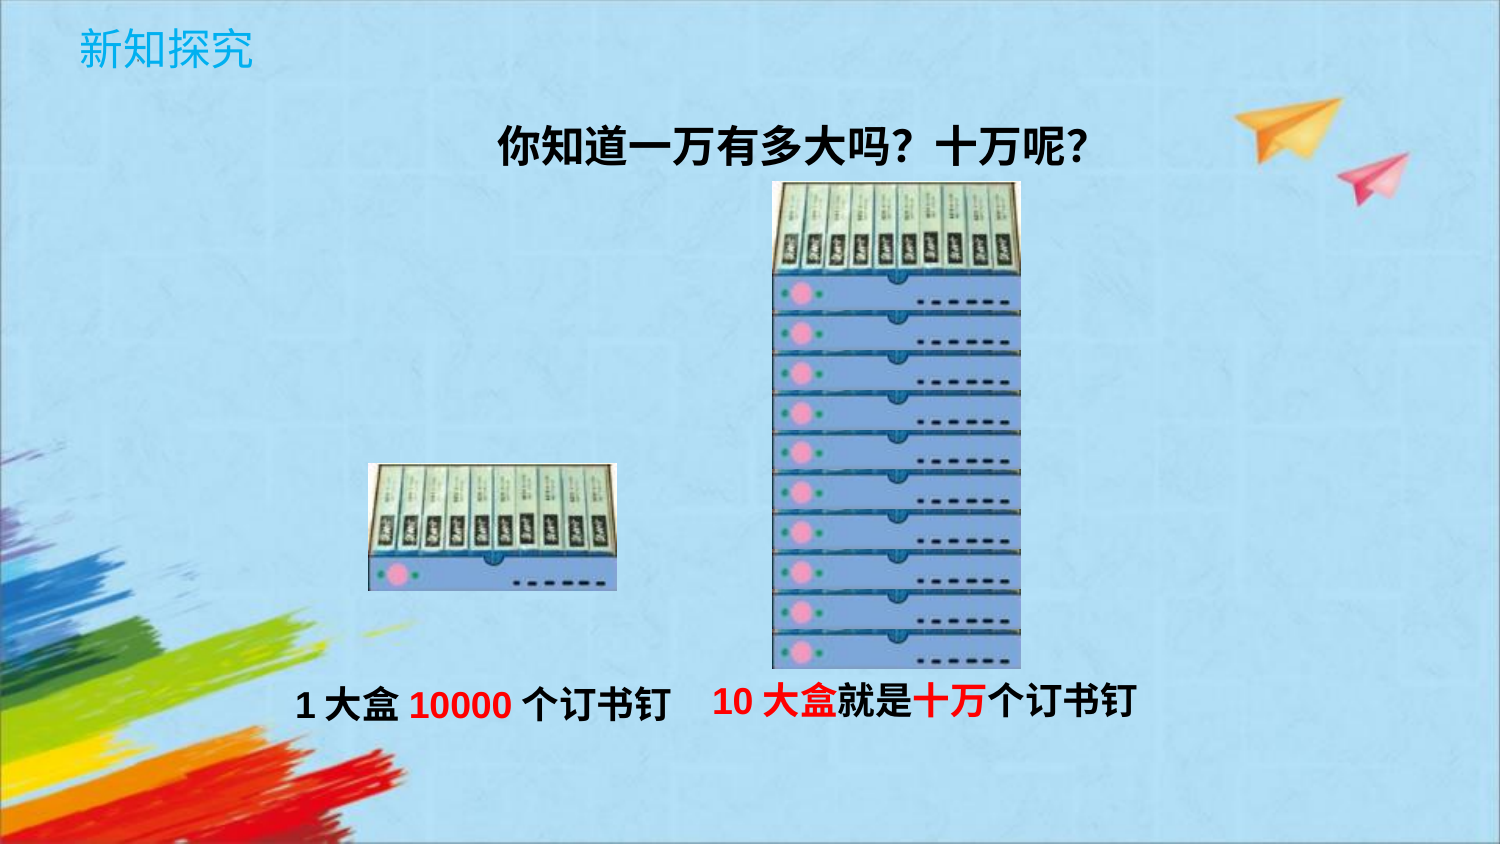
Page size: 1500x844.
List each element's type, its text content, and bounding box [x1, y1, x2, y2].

text_box 你知道一万有多大吗？十万呢？ [482, 85, 1125, 179]
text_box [772, 181, 1021, 669]
text_box 10大盒就是十万个订书钉 [697, 669, 1153, 730]
text_box 1大盒10000个订书钉 [280, 674, 703, 734]
picture [0, 0, 1500, 844]
